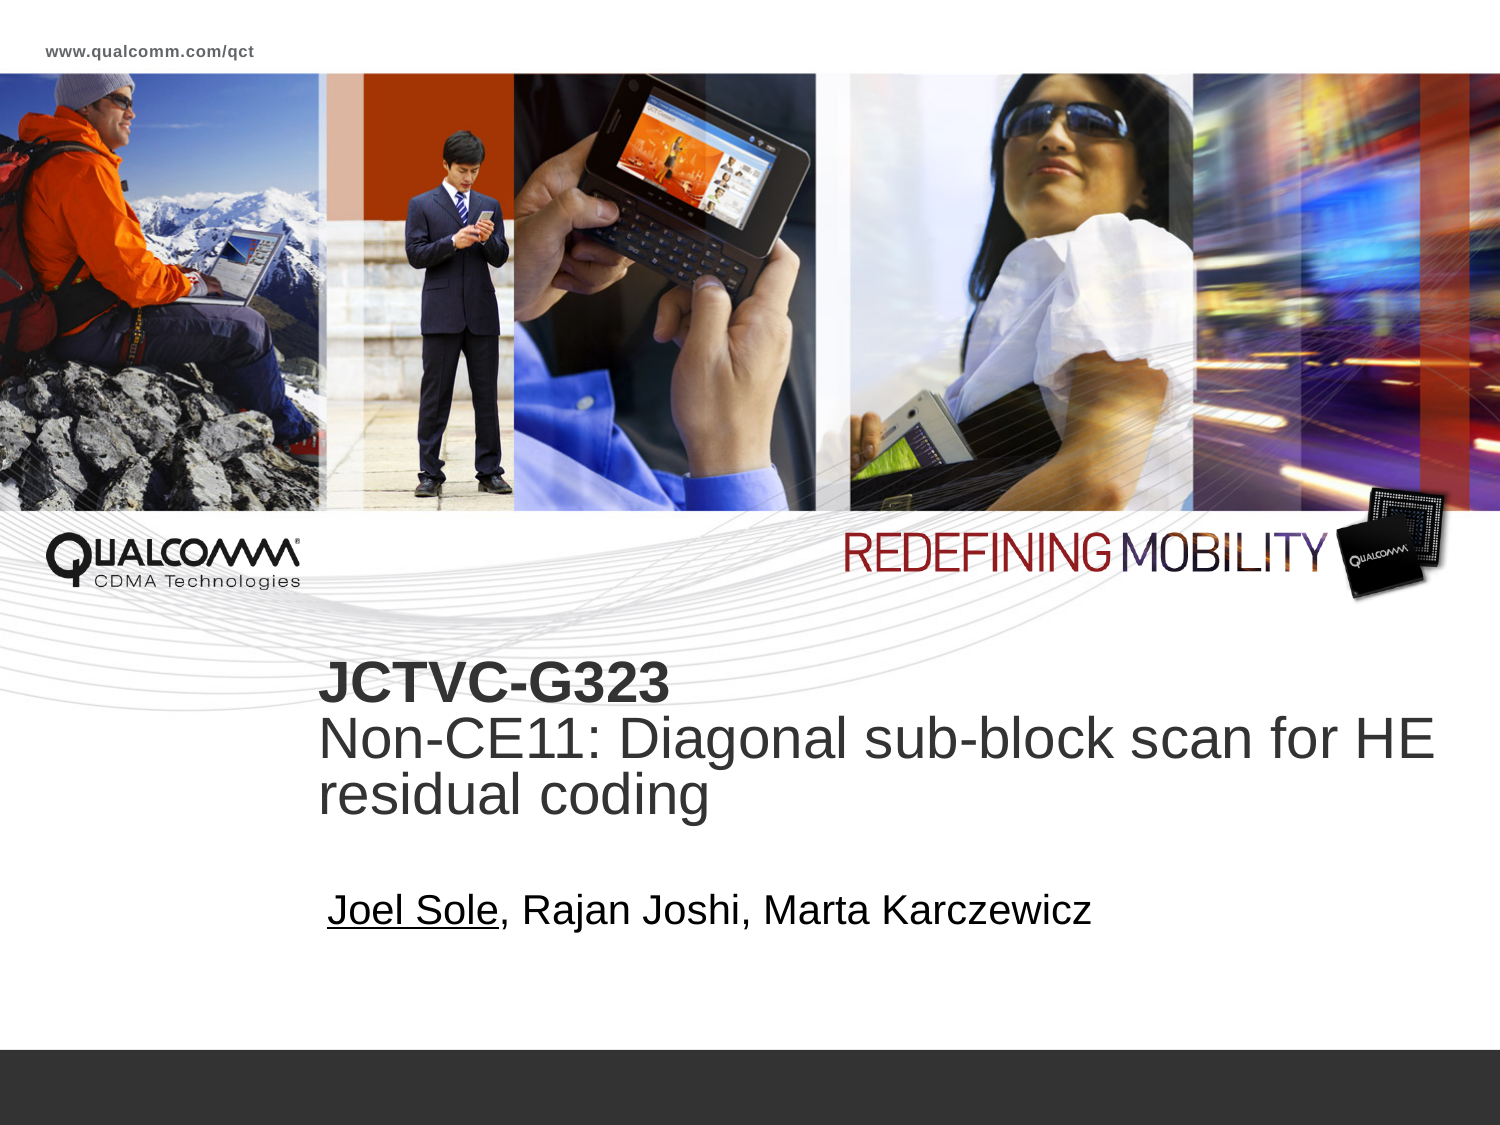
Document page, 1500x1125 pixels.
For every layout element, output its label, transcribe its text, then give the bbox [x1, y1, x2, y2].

picture [0, 12, 1500, 744]
picture [30, 1048, 372, 1052]
title JCTVC-G323 Non-CE11: Diagonal sub-block scan for HE residual coding [303, 580, 1480, 834]
text_box Joel Sole, Rajan Joshi, Marta Karczewicz [312, 875, 1370, 946]
